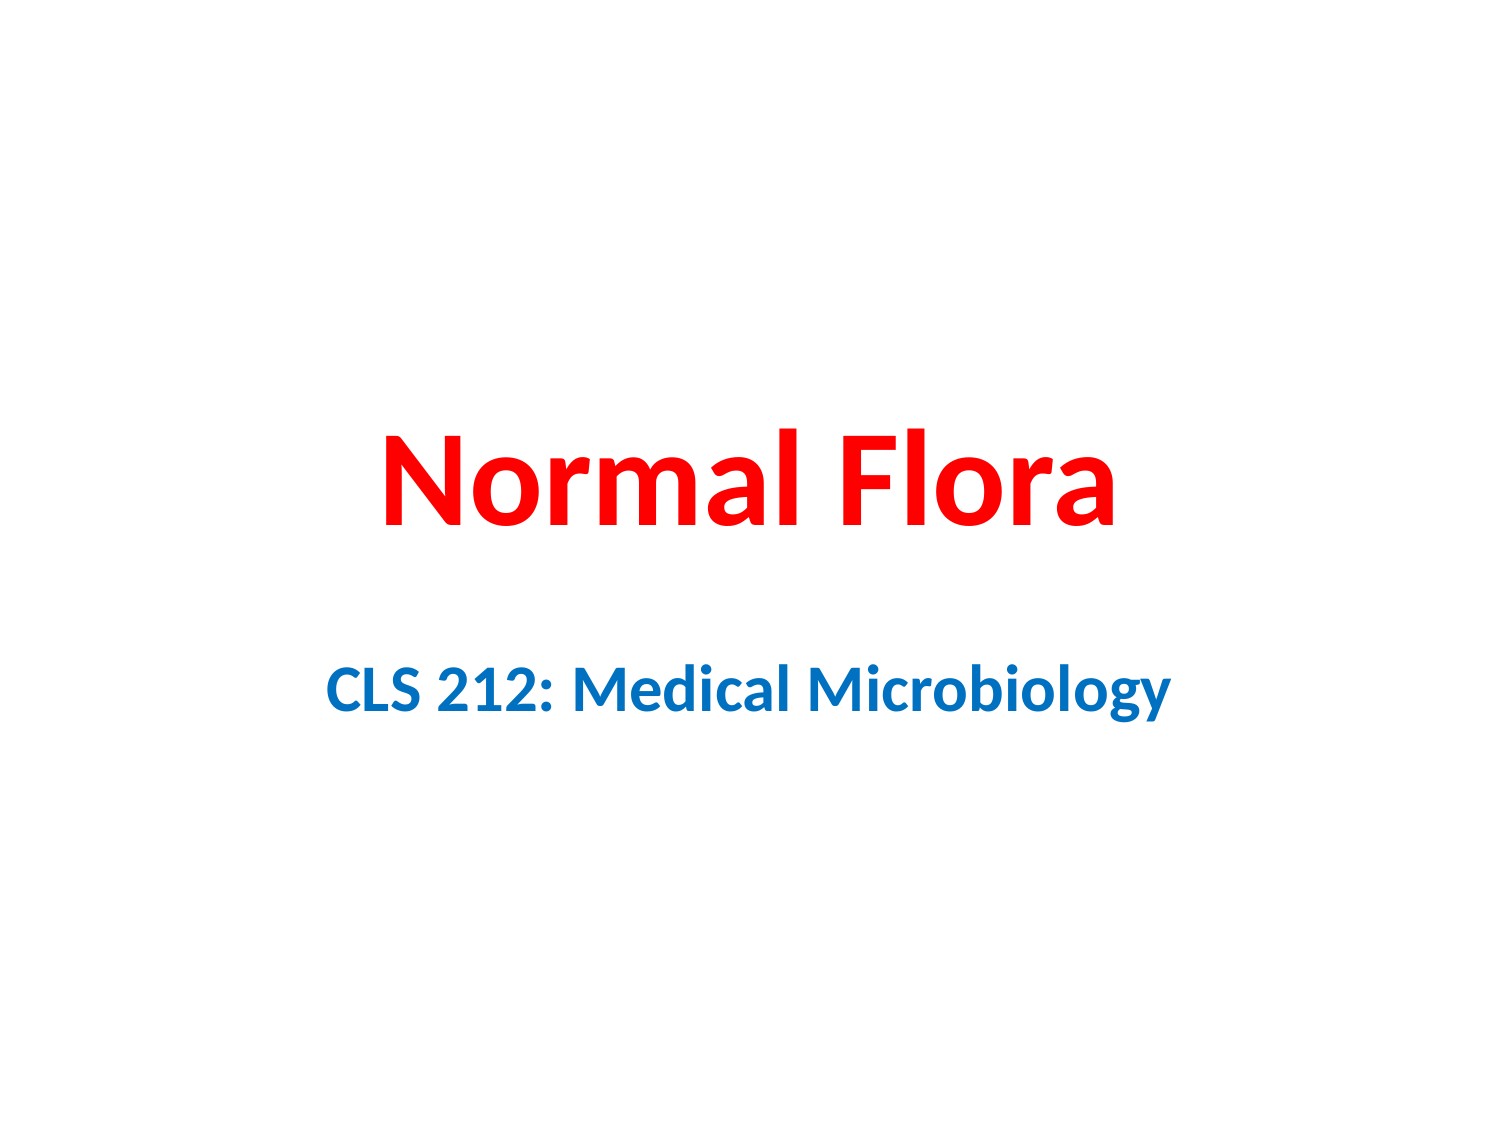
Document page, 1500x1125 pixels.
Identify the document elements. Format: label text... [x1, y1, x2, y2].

title Normal Flora [112, 349, 1388, 591]
subtitle CLS 212: Medical Microbiology [225, 637, 1275, 925]
